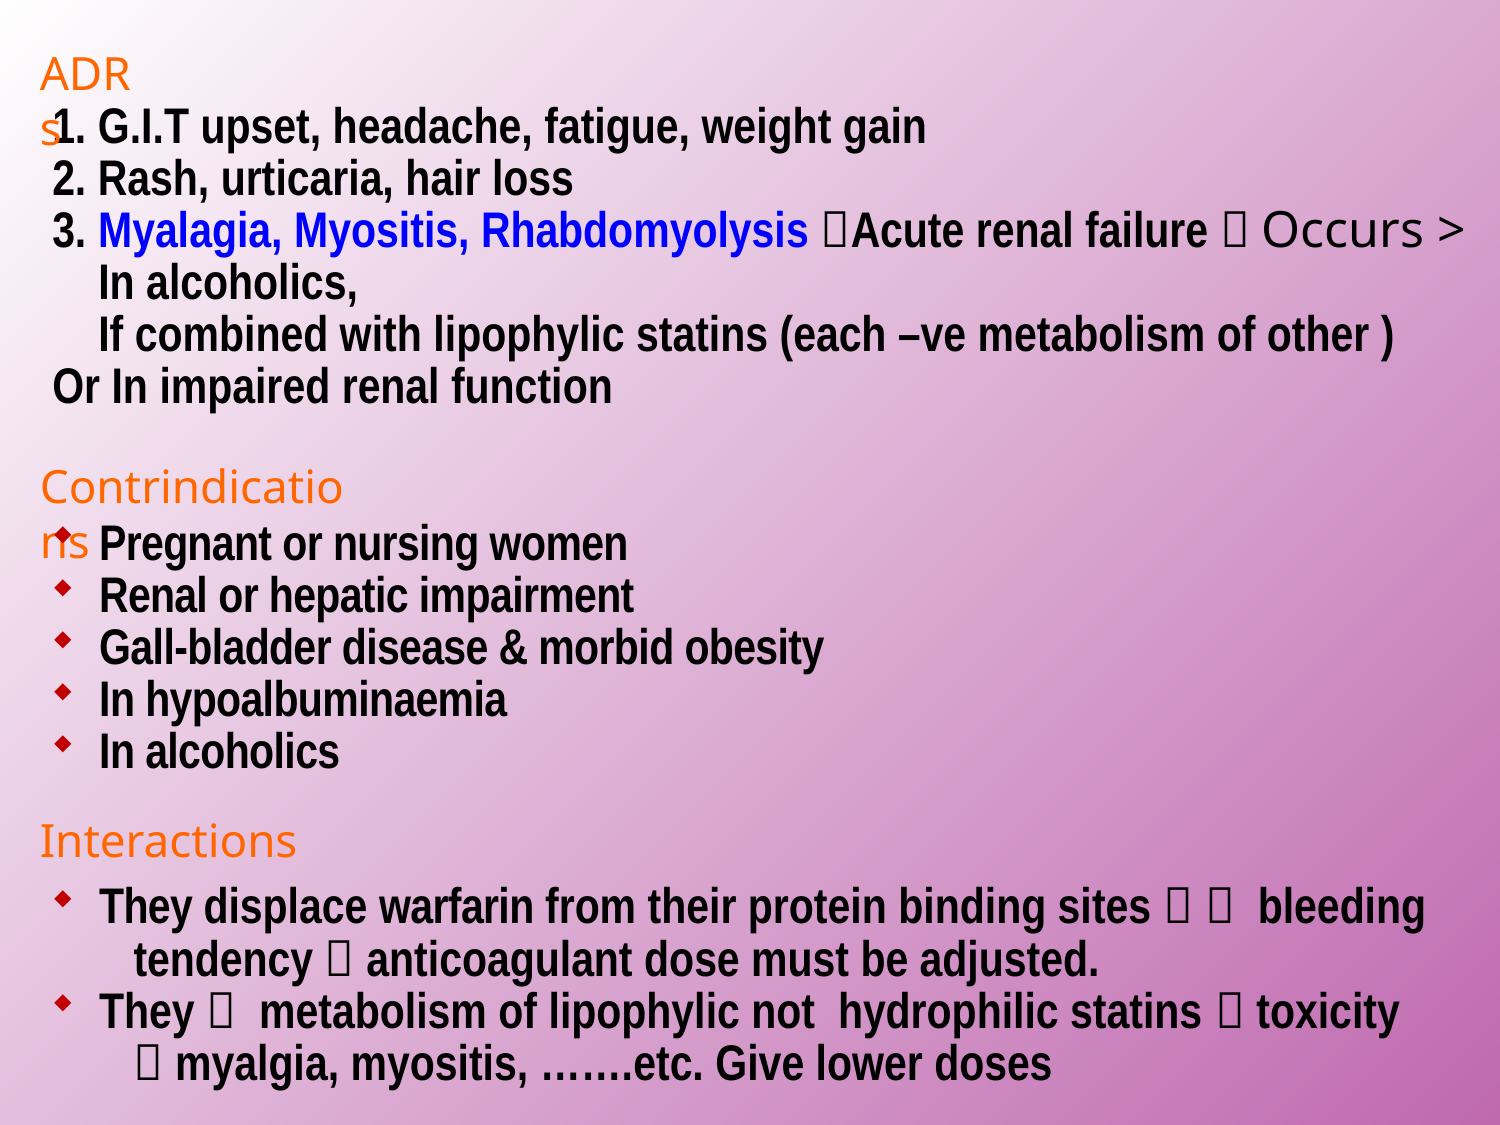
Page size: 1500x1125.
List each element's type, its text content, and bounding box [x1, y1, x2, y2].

text_box Interactions [24, 804, 363, 875]
text_box 1. G.I.T upset, headache, fatigue, weight gain 2. Rash, urticaria, hair loss 3. Myalagia, Myositis, Rhabdomyolysis Acute renal failure  Occurs > In alcoholics, If combined with lipophylic statins (each –ve metabolism of other ) Or In impaired renal function [37, 93, 1500, 421]
text_box They displace warfarin from their protein binding sites   bleeding tendency  anticoagulant dose must be adjusted. They  metabolism of lipophylic not hydrophilic statins  toxicity  myalgia, myositis, …….etc. Give lower doses [37, 874, 1488, 1098]
text_box ADRs [24, 37, 150, 163]
text_box Contrindications [24, 449, 363, 575]
text_box Pregnant or nursing women Renal or hepatic impairment Gall-bladder disease & morbid obesity In hypoalbuminaemia In alcoholics [37, 510, 1050, 786]
